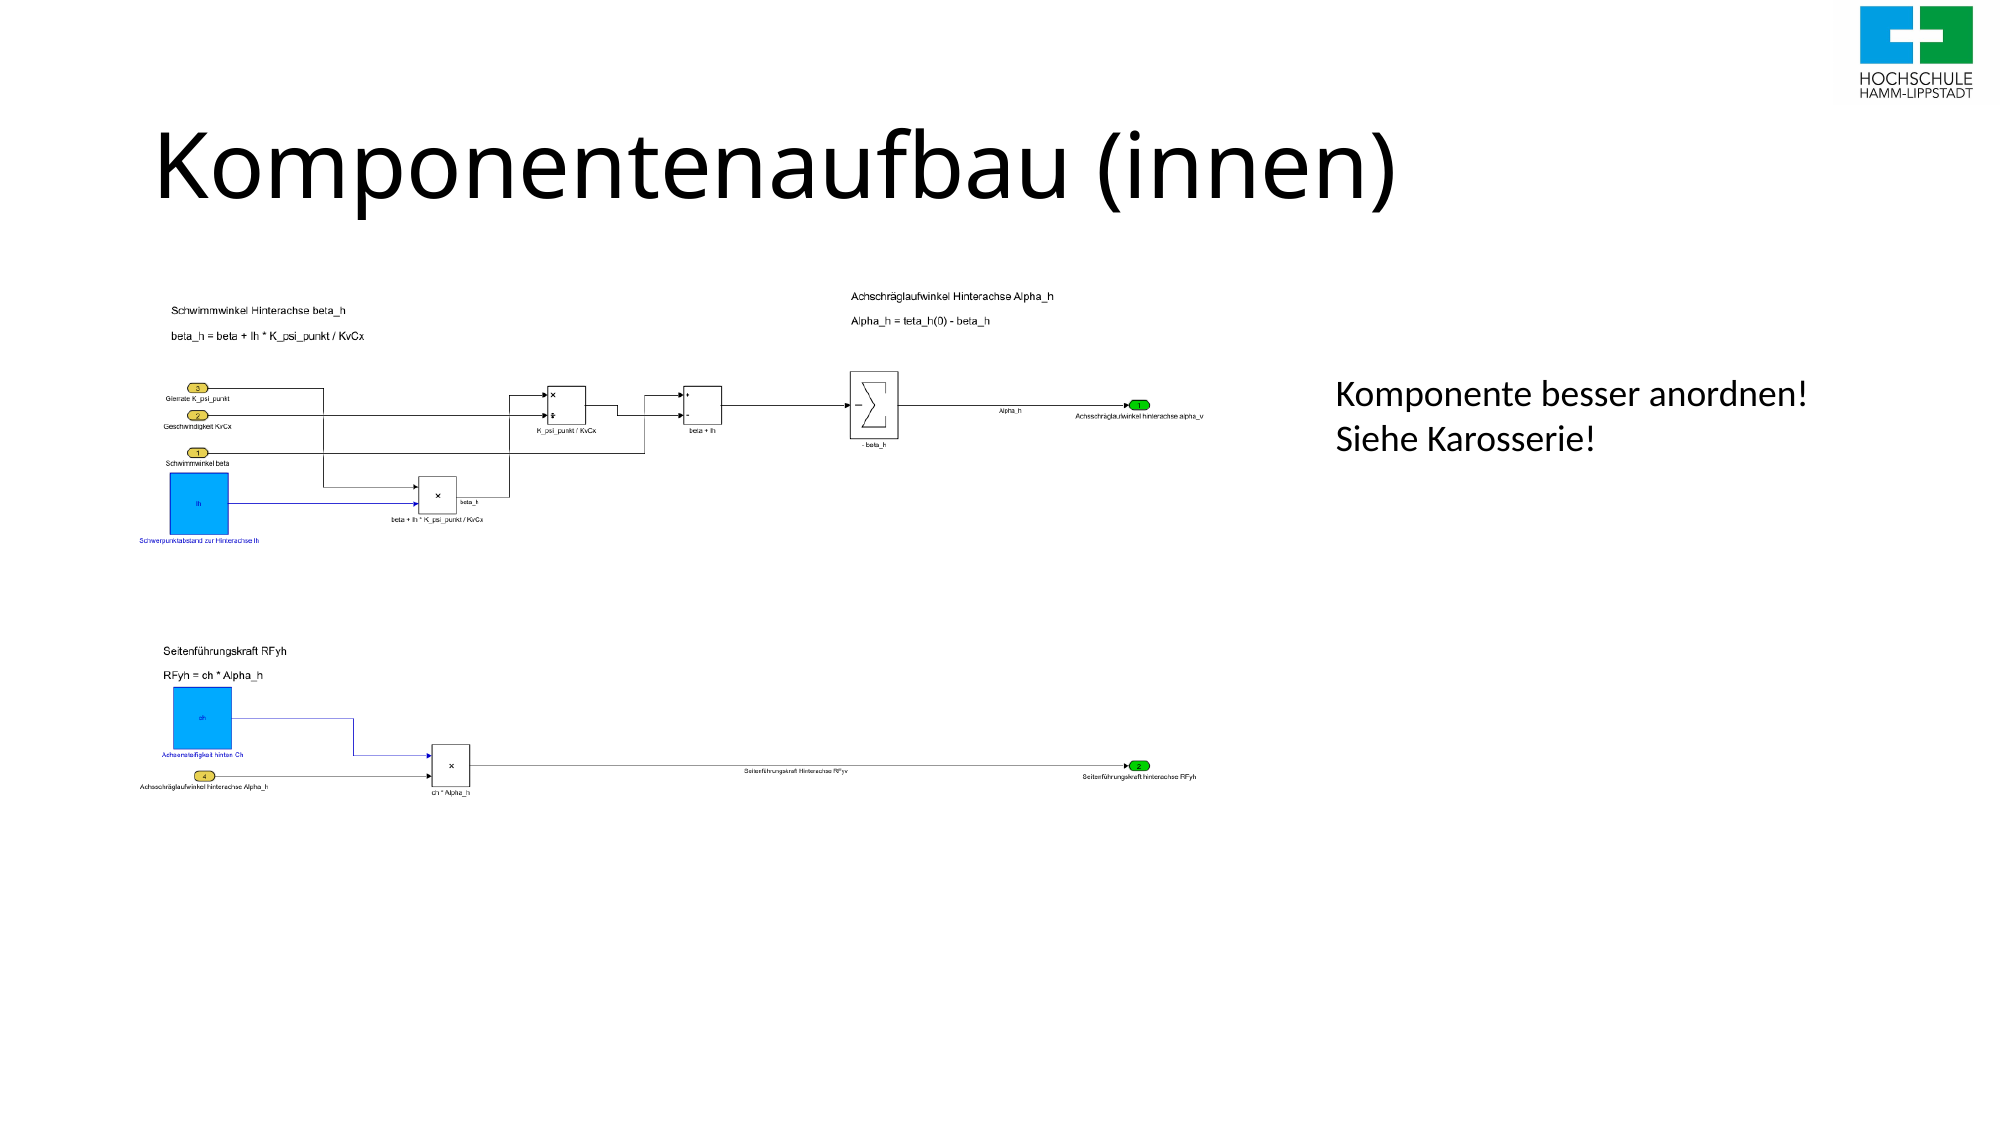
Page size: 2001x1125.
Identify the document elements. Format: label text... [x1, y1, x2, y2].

picture [1833, 0, 2000, 105]
text_box Komponente besser anordnen! Siehe Karosserie! [1321, 361, 1825, 512]
picture [137, 277, 1226, 855]
title Komponentenaufbau (innen) [137, 59, 1863, 278]
